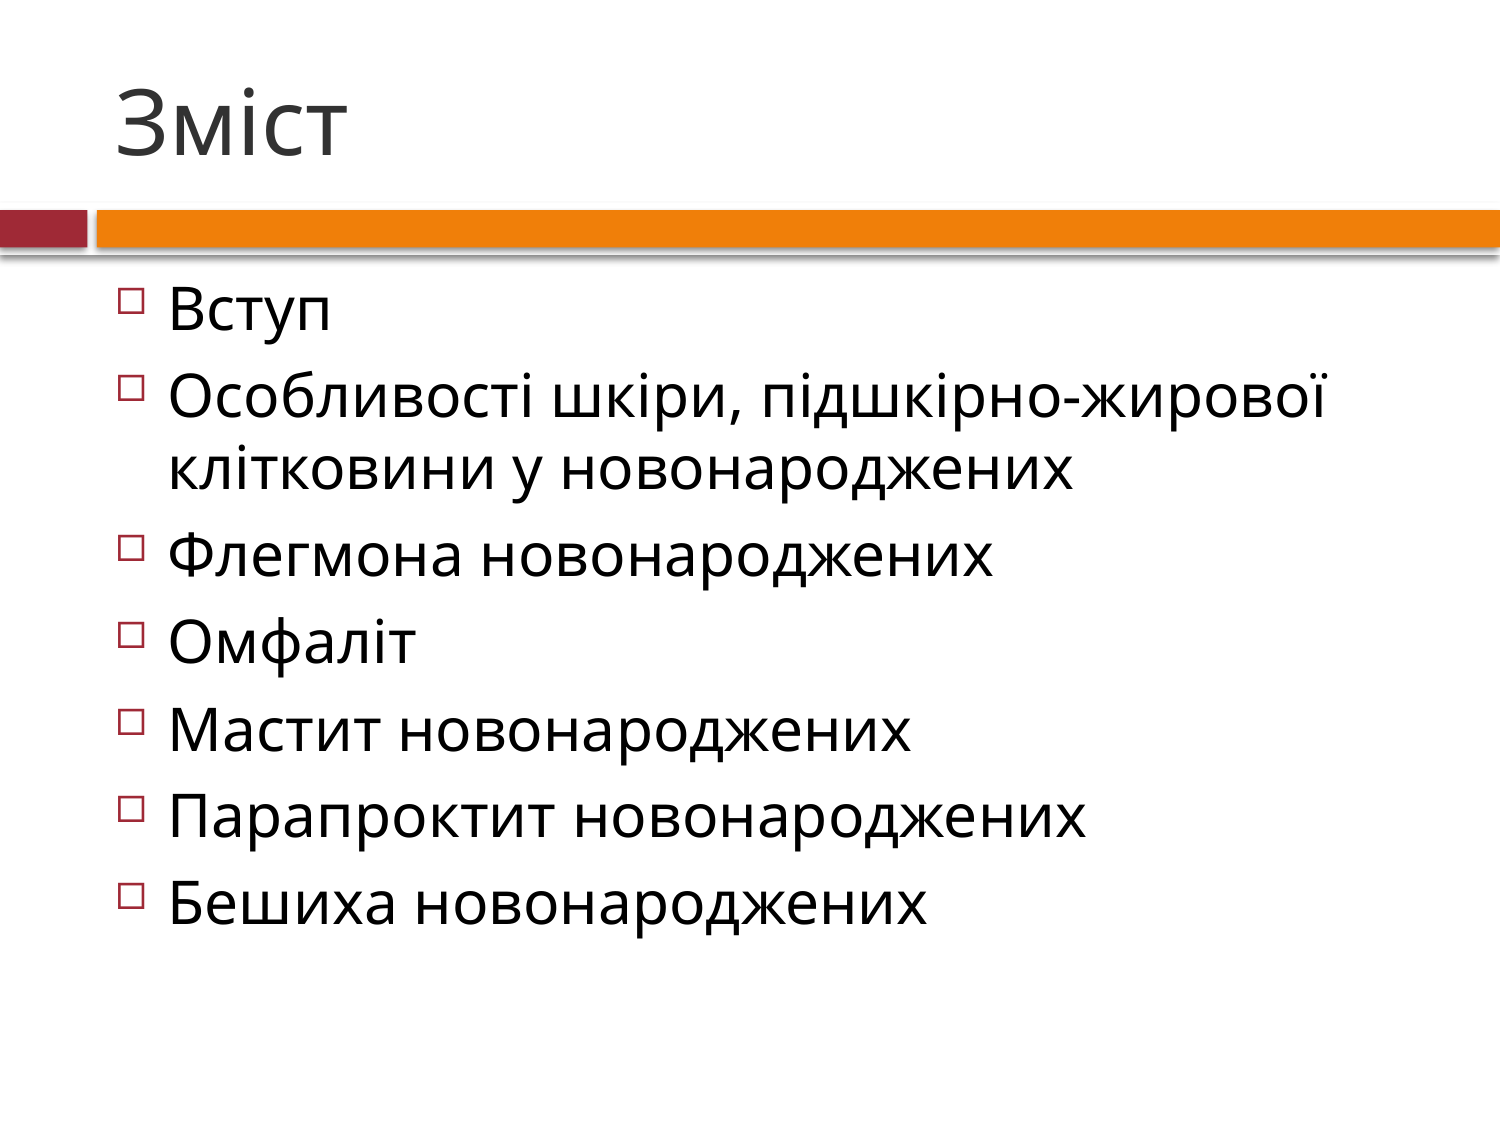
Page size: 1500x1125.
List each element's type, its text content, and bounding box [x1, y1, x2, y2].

list Вступ Особливості шкіри, підшкірно-жирової клітковини у новонароджених Флегмона новонароджених Омфаліт Мастит новонароджених Парапроктит новонароджених Бешиха новонароджених [100, 262, 1438, 1000]
title Зміст [100, 37, 1438, 200]
